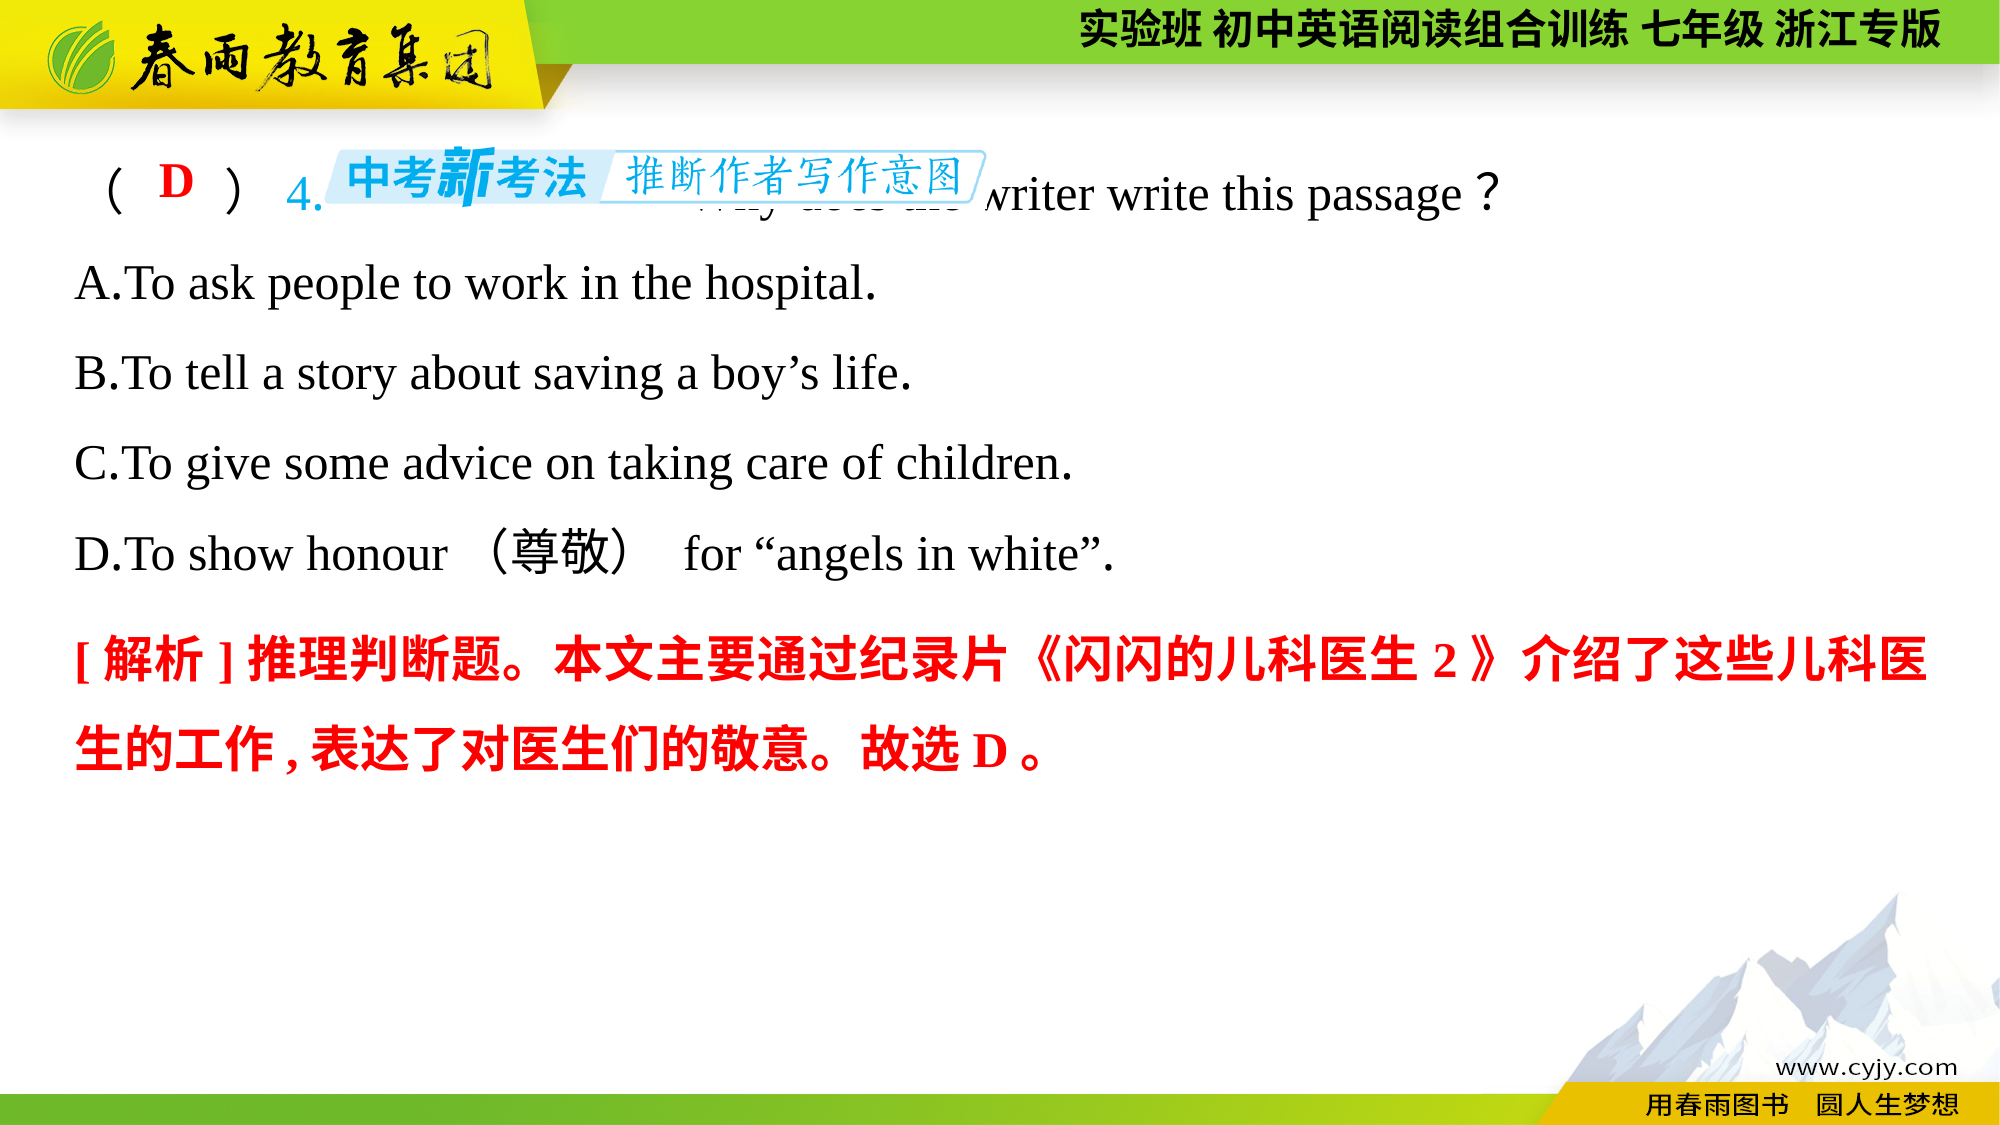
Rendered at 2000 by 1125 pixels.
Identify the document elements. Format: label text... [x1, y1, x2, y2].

text_box [解析]推理判断题。本文主要通过纪录片《闪闪的儿科医生2》介绍了这些儿科医生的工作,表达了对医生们的敬意。故选D。 [59, 589, 1944, 785]
list （ ）4. Why does the writer write this passage？ A.To ask people to work in the hospital. B.To tell a story about saving a boy’s life. C.To give some advice on taking care of children. D.To show honour（尊敬） for “angels in white”. [59, 122, 1944, 589]
text_box D [144, 140, 210, 216]
picture [0, 0, 2000, 1125]
